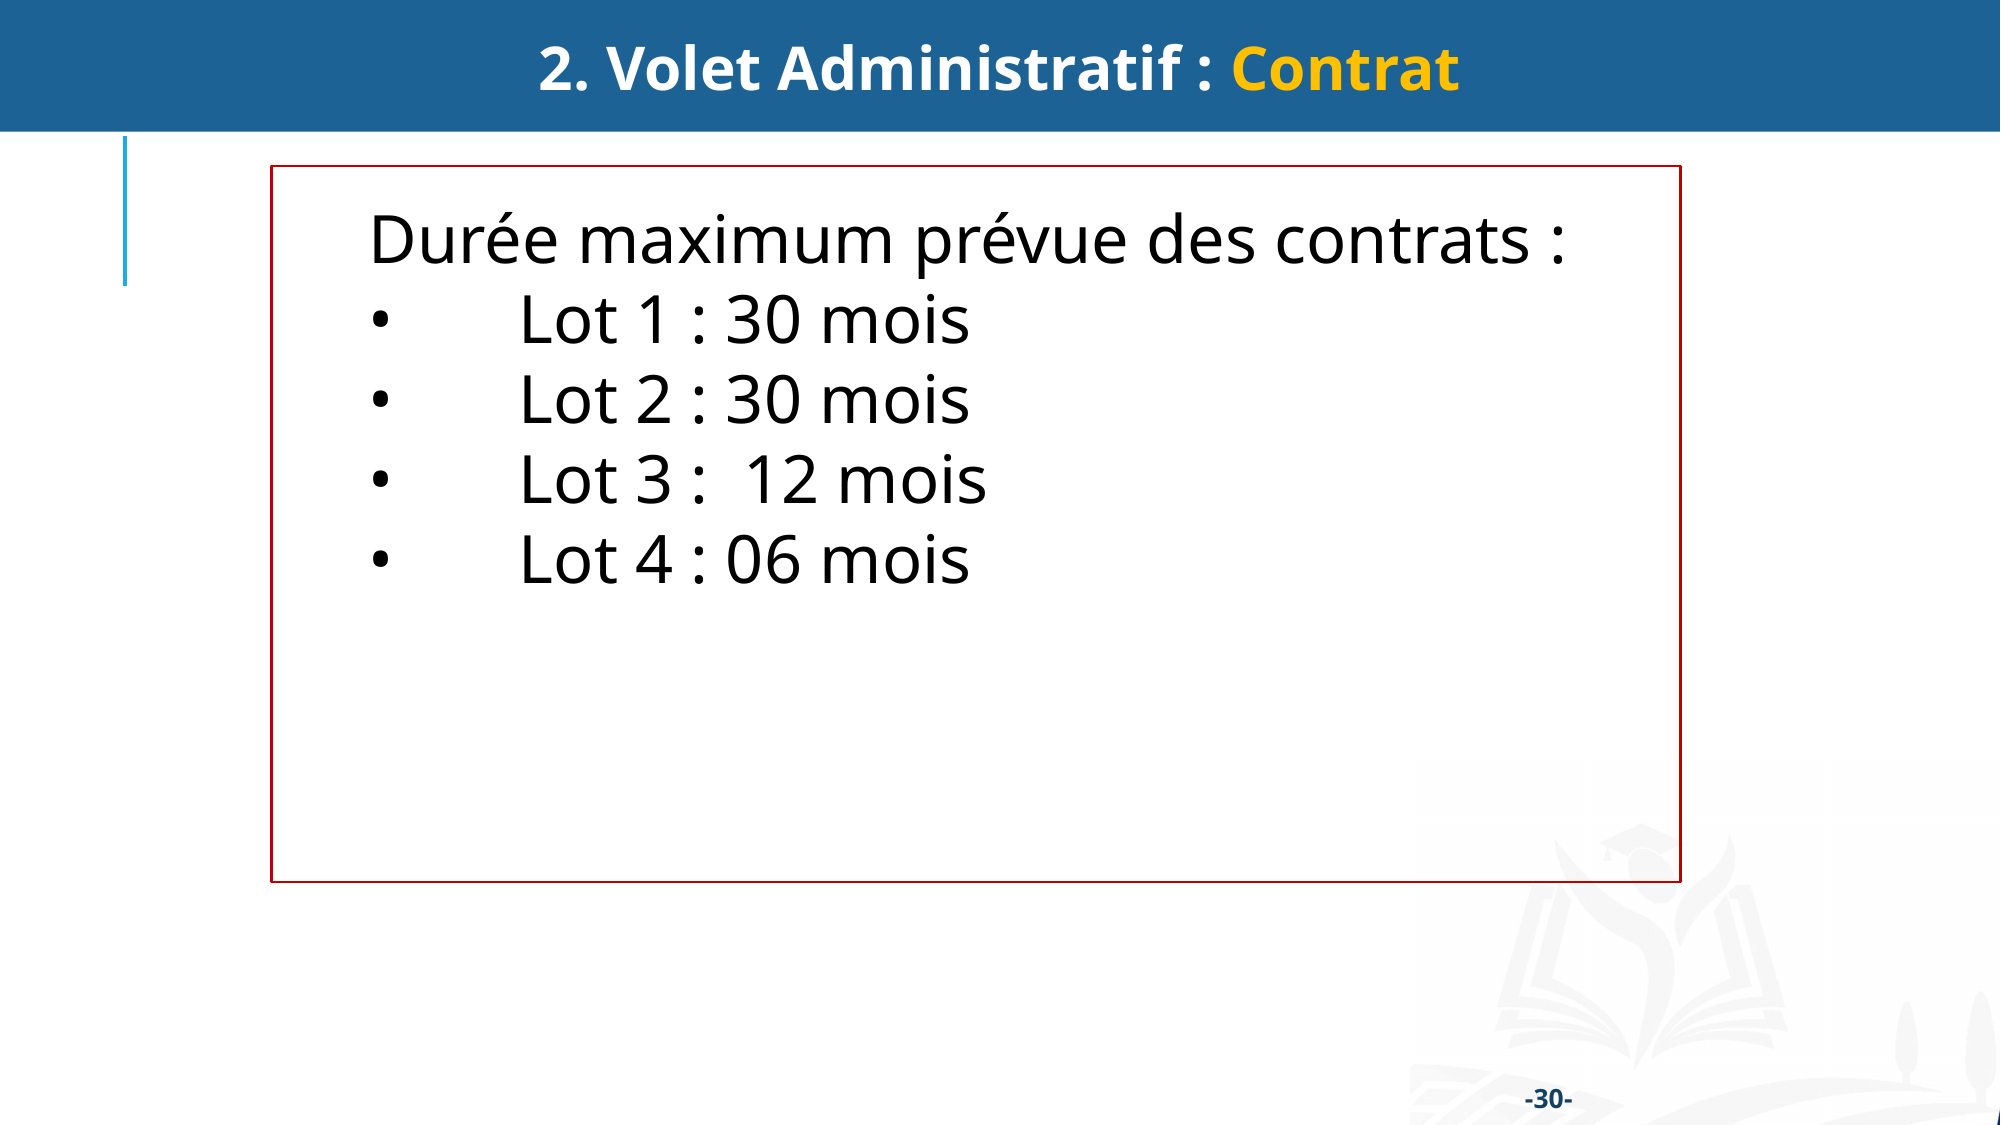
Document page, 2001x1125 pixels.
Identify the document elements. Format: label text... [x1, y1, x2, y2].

text_box 2. Volet Administratif : Contrat [0, 0, 2000, 133]
picture [1409, 759, 2000, 1125]
text_box [270, 165, 1682, 883]
